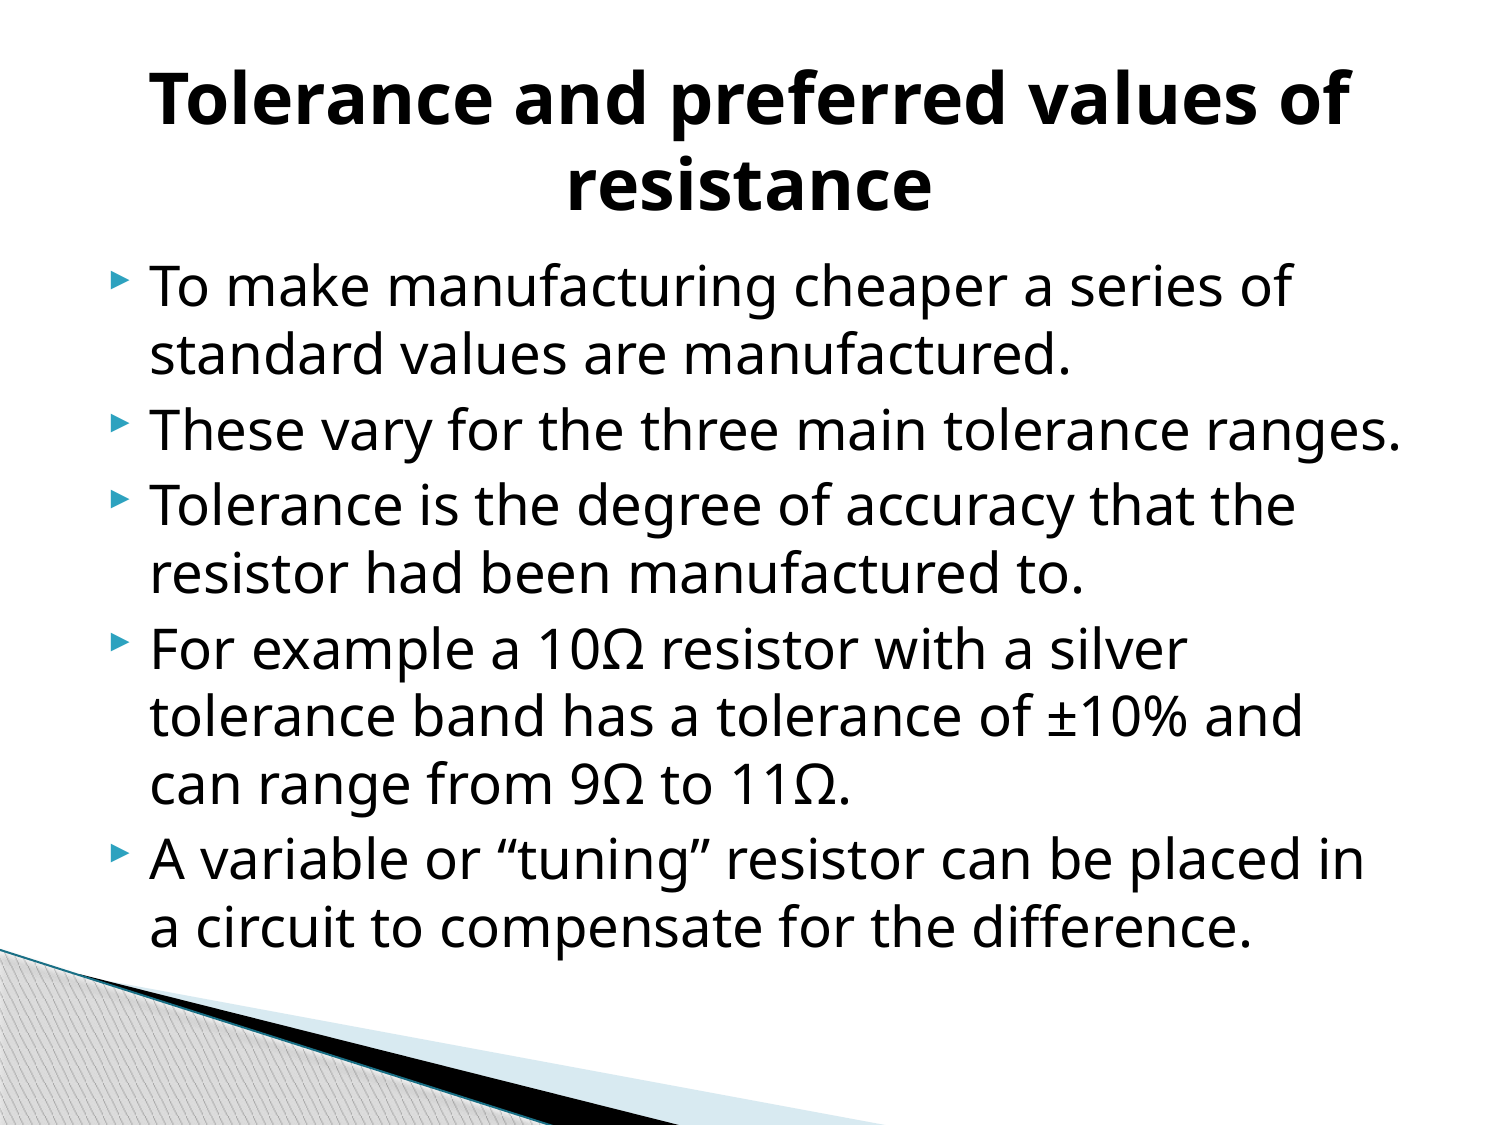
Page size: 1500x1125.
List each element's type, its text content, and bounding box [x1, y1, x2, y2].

title Tolerance and preferred values of resistance [75, 45, 1425, 233]
list To make manufacturing cheaper a series of standard values are manufactured. These vary for the three main tolerance ranges. Tolerance is the degree of accuracy that the resistor had been manufactured to. For example a 10Ω resistor with a silver tolerance band has a tolerance of ±10% and can range from 9Ω to 11Ω. A variable or “tuning” resistor can be placed in a circuit to compensate for the difference. [75, 243, 1425, 986]
